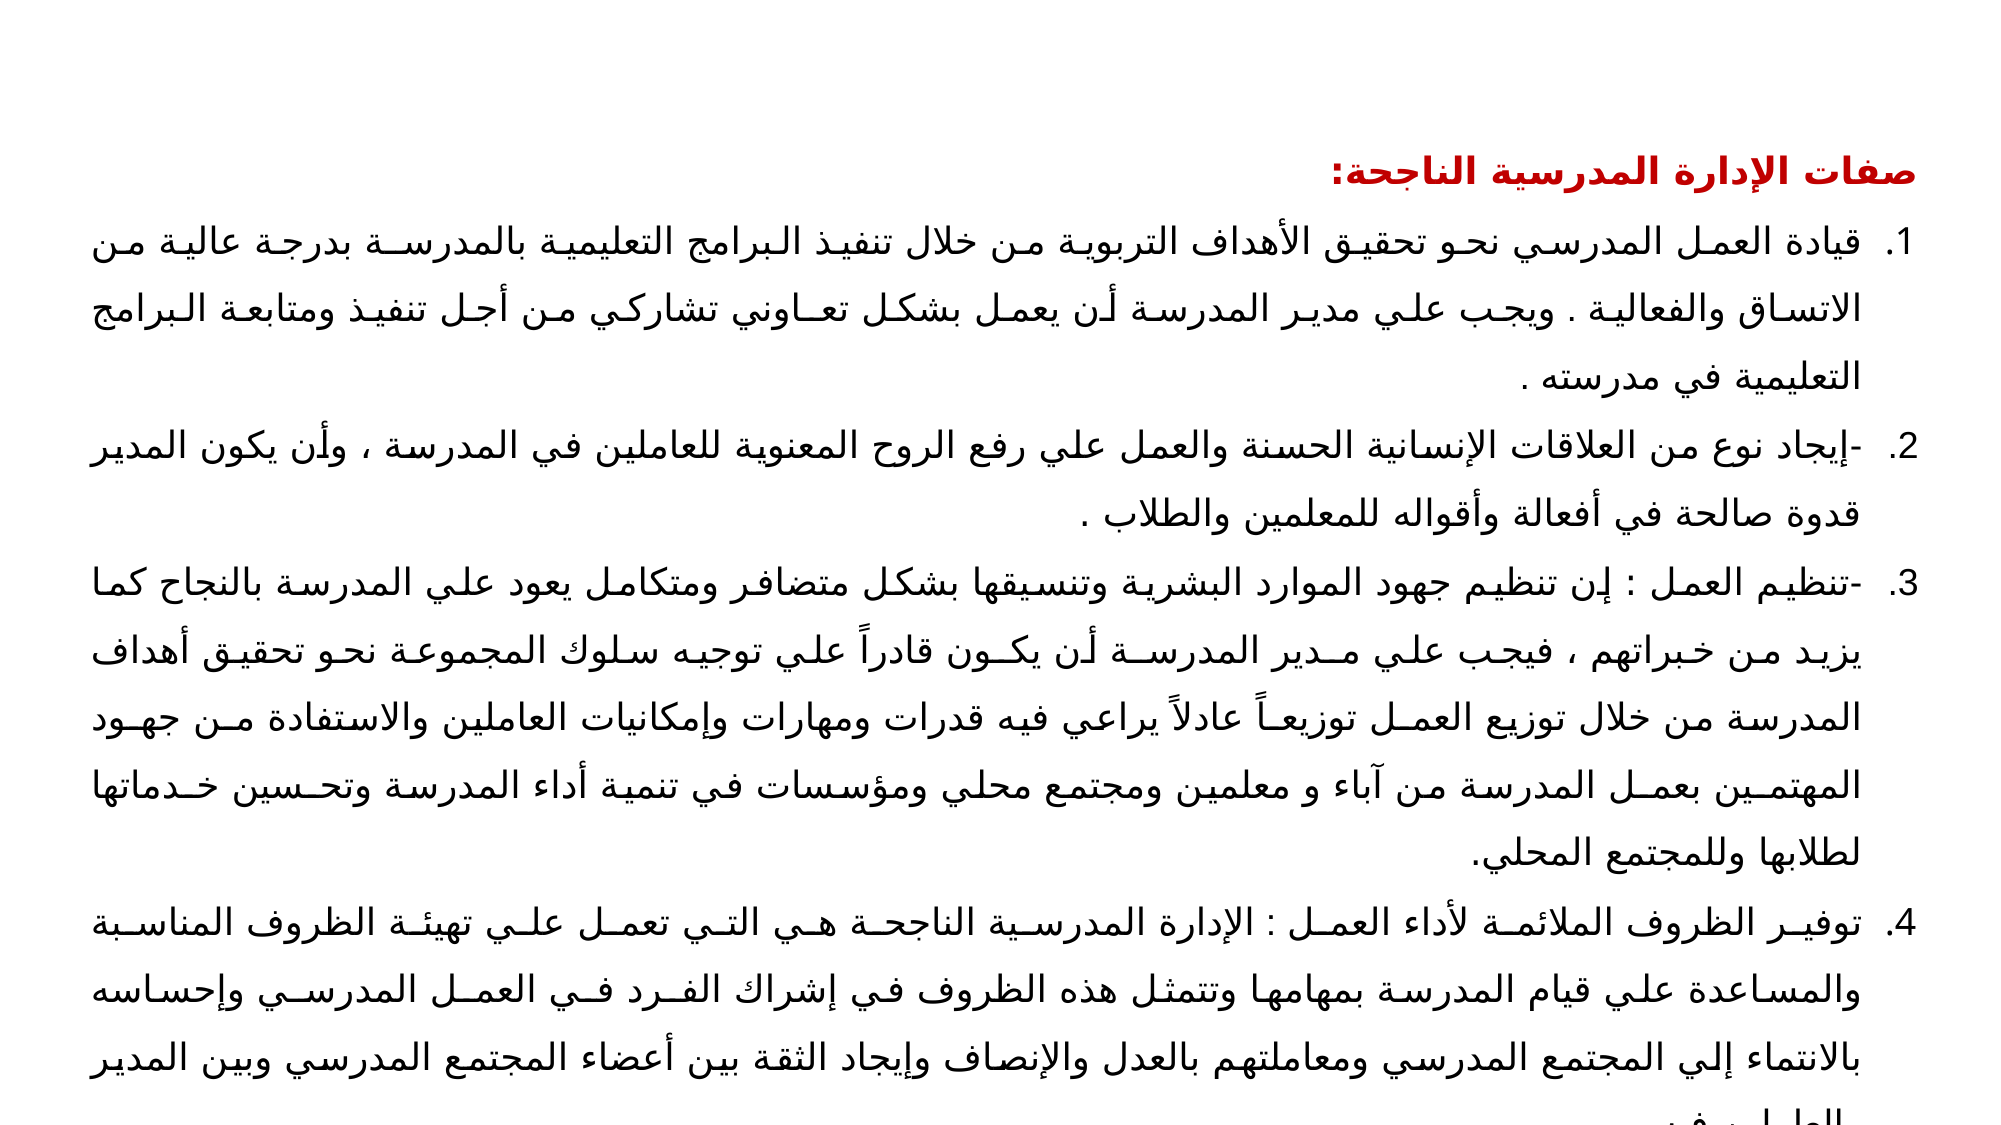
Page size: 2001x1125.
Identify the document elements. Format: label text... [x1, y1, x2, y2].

text_box صفات الإدارة المدرسية الناجحة: قيادة العمل المدرسي نحو تحقيق الأهداف التربوية من خلال تنفيذ البرامج التعليمية بالمدرسـة بدرجة عالية من الاتساق والفعالية . ويجب علي مدير المدرسة أن يعمل بشكل تعـاوني تشاركي من أجل تنفيذ ومتابعة البرامج التعليمية في مدرسته . -إيجاد نوع من العلاقات الإنسانية الحسنة والعمل علي رفع الروح المعنوية للعاملين في المدرسة ، وأن يكون المدير قدوة صالحة في أفعالة وأقواله للمعلمين والطلاب . -تنظيم العمل : إن تنظيم جهود الموارد البشرية وتنسيقها بشكل متضافر ومتكامل يعود علي المدرسة بالنجاح كما يزيد من خبراتهم ، فيجب علي مـدير المدرسـة أن يكـون قادراً علي توجيه سلوك المجموعة نحو تحقيق أهداف المدرسة من خلال توزيع العمـل توزيعـاً عادلاً يراعي فيه قدرات ومهارات وإمكانيات العاملين والاستفادة مـن جهـود المهتمـين بعمـل المدرسة من آباء و معلمين ومجتمع محلي ومؤسسات في تنمية أداء المدرسة وتحـسين خـدماتها لطلابها وللمجتمع المحلي. توفير الظروف الملائمة لأداء العمل : الإدارة المدرسية الناجحة هي التي تعمل علي تهيئة الظروف المناسبة والمساعدة علي قيام المدرسة بمهامها وتتمثل هذه الظروف في إشراك الفـرد فـي العمـل المدرسـي وإحساسه بالانتماء إلي المجتمع المدرسي ومعاملتهم بالعدل والإنصاف وإيجاد الثقة بين أعضاء المجتمع المدرسي وبين المدير والعاملين فيه . [76, 117, 1934, 1125]
